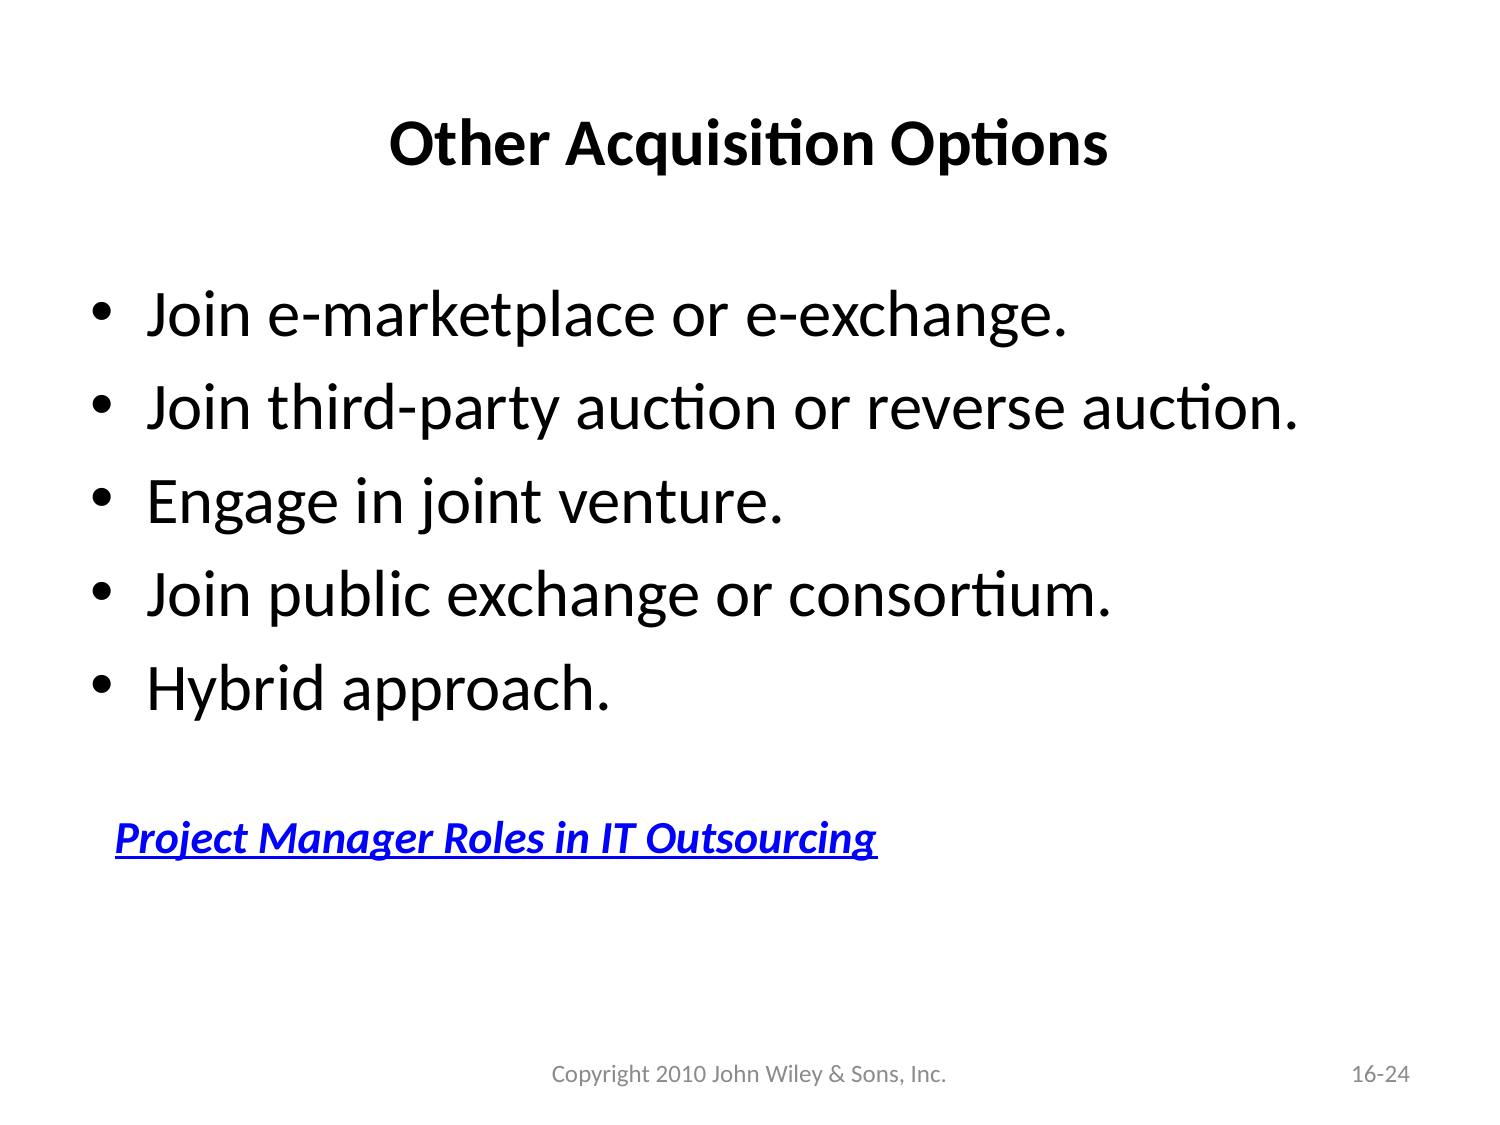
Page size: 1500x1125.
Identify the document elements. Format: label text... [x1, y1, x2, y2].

footer Copyright 2010 John Wiley & Sons, Inc. [512, 1042, 988, 1103]
text_box Project Manager Roles in IT Outsourcing [99, 800, 988, 870]
list Join e-marketplace or e-exchange. Join third-party auction or reverse auction. Engage in joint venture. Join public exchange or consortium. Hybrid approach. [75, 262, 1425, 1005]
slide_number 16-24 [1074, 1042, 1425, 1103]
title Other Acquisition Options [75, 45, 1425, 233]
